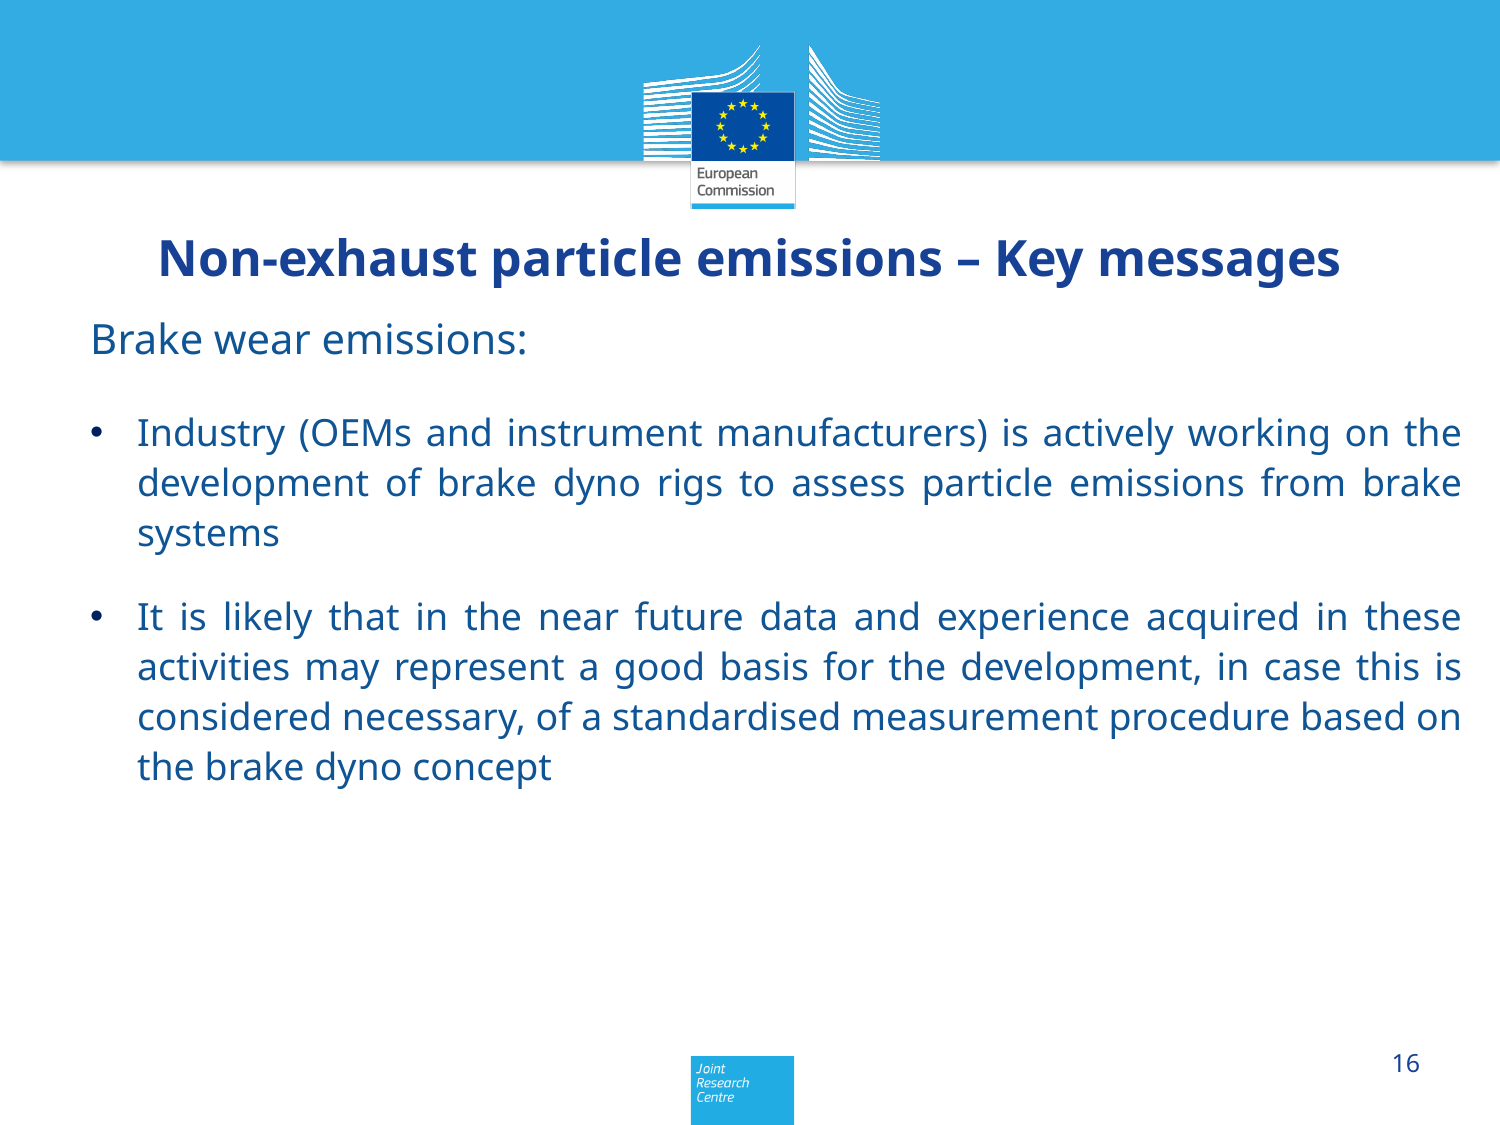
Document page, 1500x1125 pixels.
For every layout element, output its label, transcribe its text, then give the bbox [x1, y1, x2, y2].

text_box Brake wear emissions: Industry (OEMs and instrument manufacturers) is actively working on the development of brake dyno rigs to assess particle emissions from brake systems It is likely that in the near future data and experience acquired in these activities may represent a good basis for the development, in case this is considered necessary, of a standardised measurement procedure based on the brake dyno concept [75, 305, 1479, 796]
text_box Non-exhaust particle emissions – Key messages [20, 208, 1480, 306]
